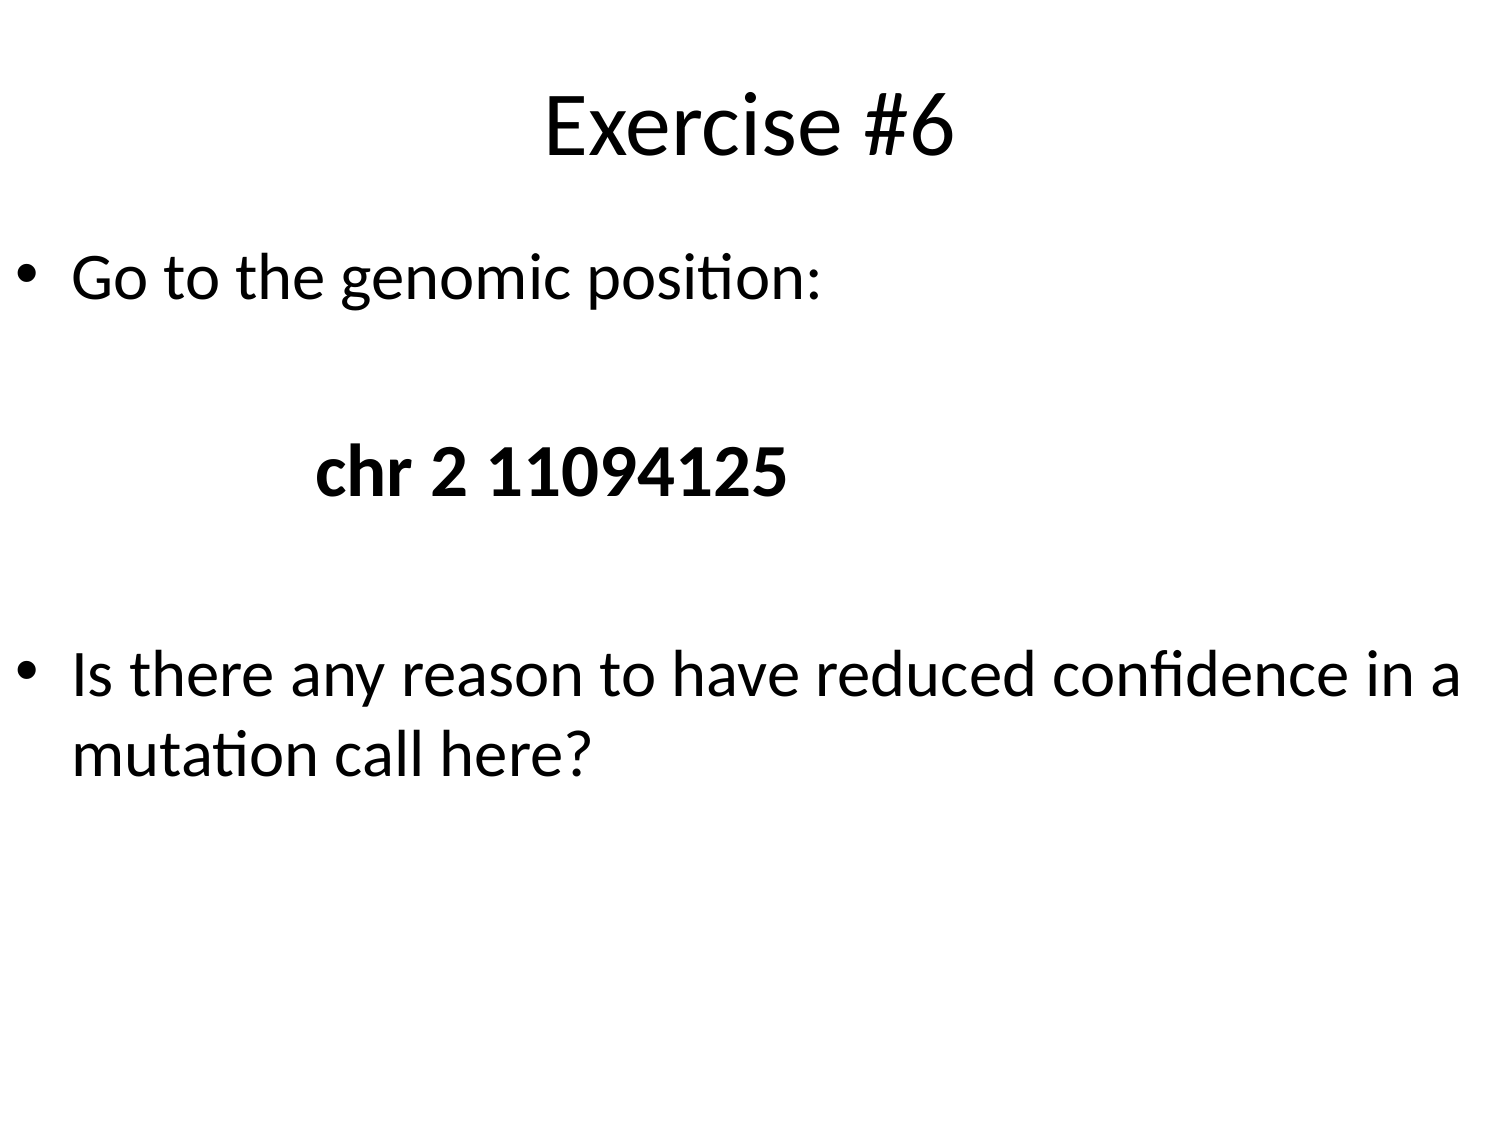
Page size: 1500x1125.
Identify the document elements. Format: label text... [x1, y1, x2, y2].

title Exercise #6 [75, 24, 1425, 213]
list Go to the genomic position: chr 2 11094125 Is there any reason to have reduced confidence in a mutation call here? [0, 224, 1500, 1005]
